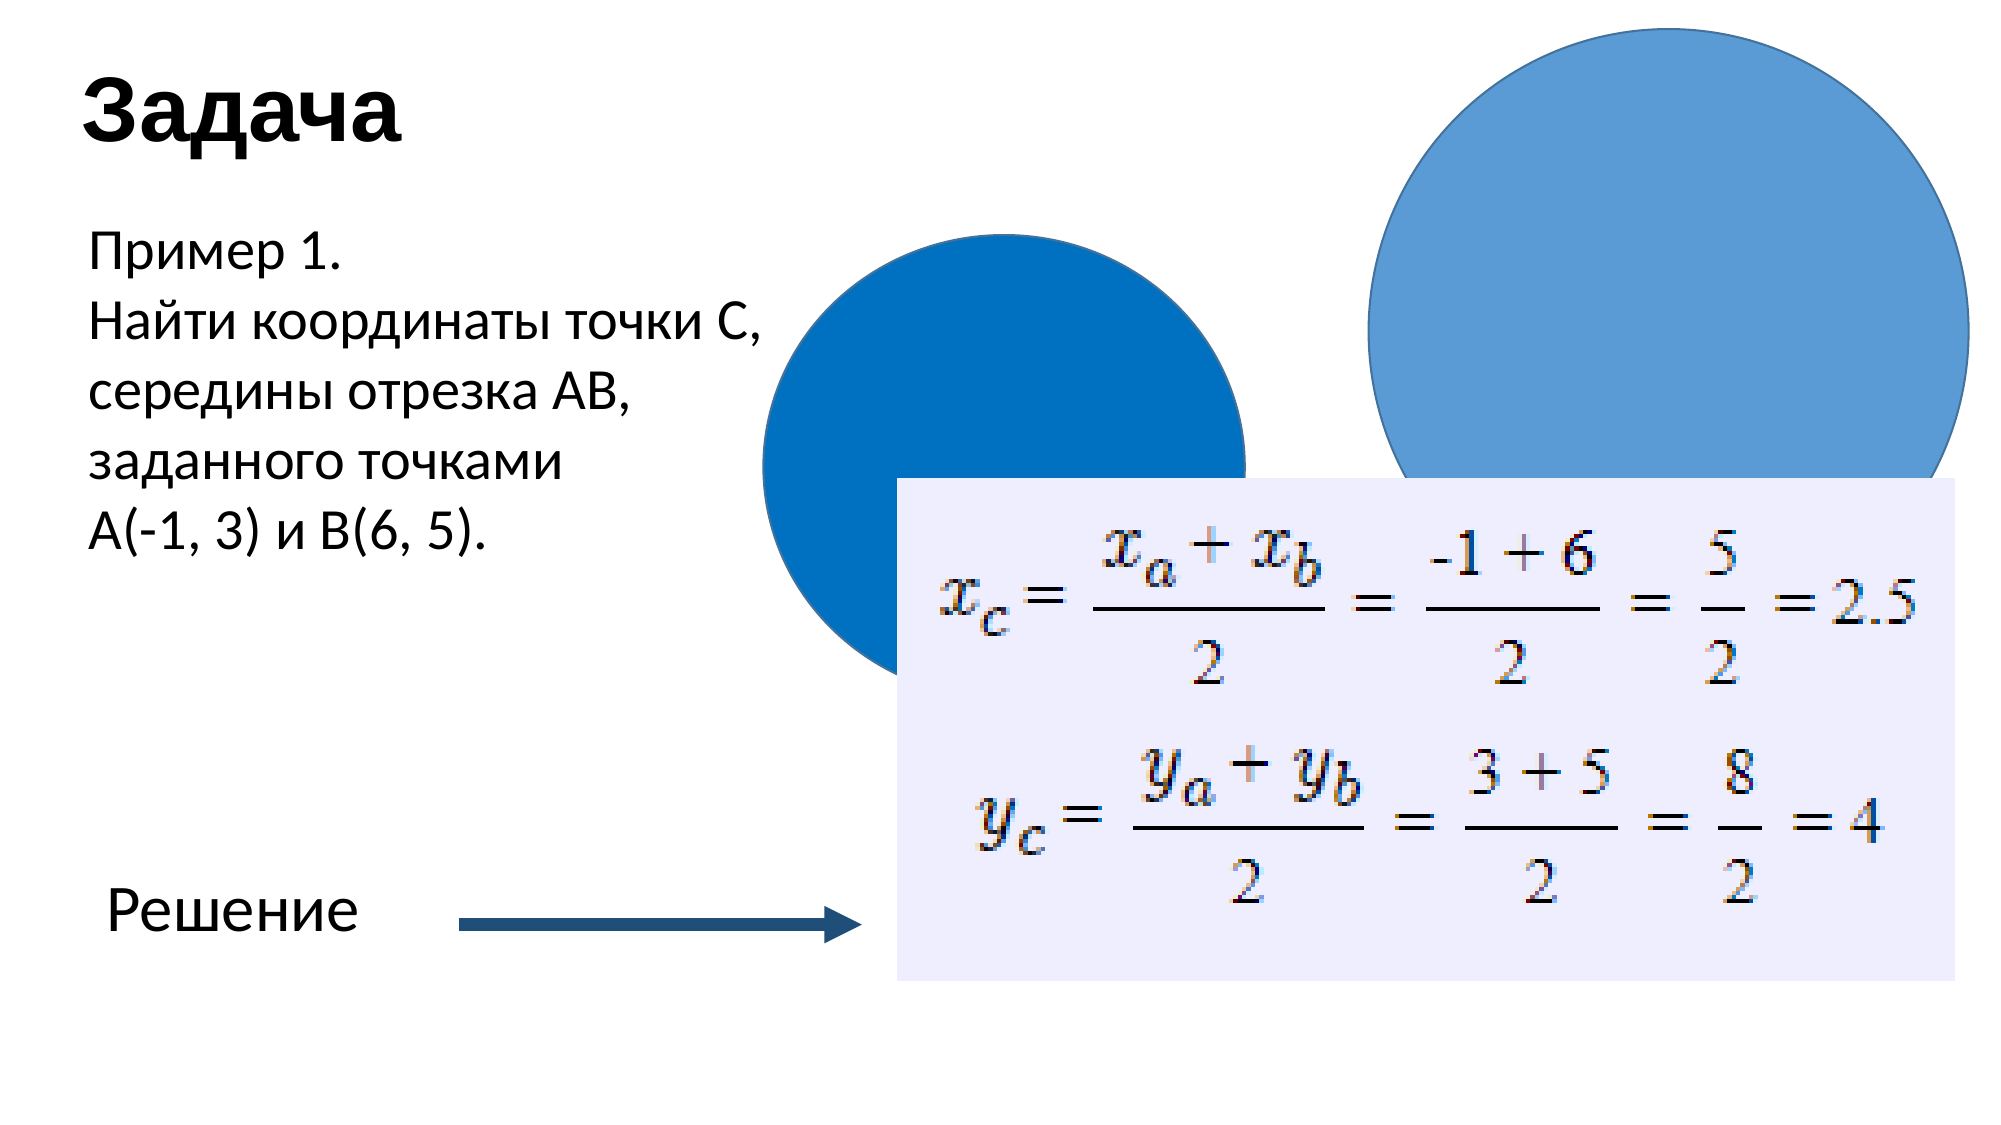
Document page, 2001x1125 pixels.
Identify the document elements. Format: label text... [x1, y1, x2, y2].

text_box [1367, 28, 1970, 478]
text_box [786, 234, 1246, 676]
text_box Решение [91, 857, 424, 953]
text_box Задача [67, 42, 1086, 168]
text_box Пример 1. Найти координаты точки С, середины отрезка AB, заданного точками A(-1, 3) и B(6, 5). [73, 203, 804, 569]
picture [897, 478, 1955, 982]
